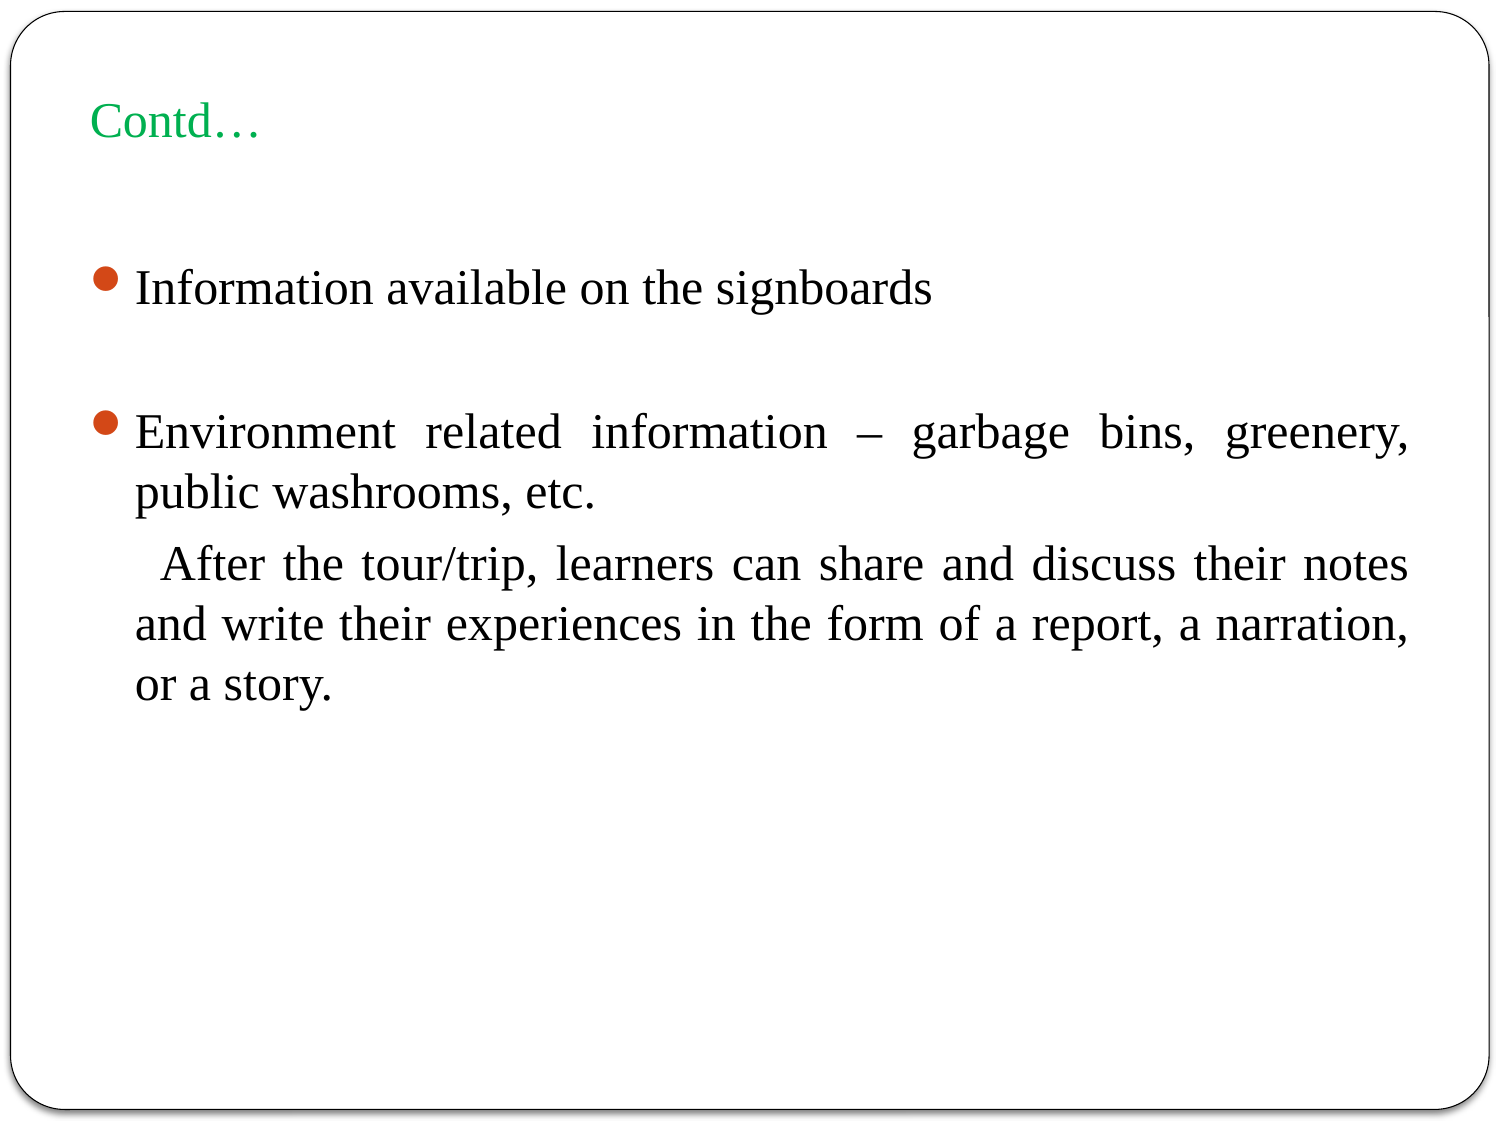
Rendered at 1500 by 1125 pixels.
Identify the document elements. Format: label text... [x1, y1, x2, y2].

title Contd… [75, 45, 1425, 163]
list Information available on the signboards Environment related information – garbage bins, greenery, public washrooms, etc. After the tour/trip, learners can share and discuss their notes and write their experiences in the form of a report, a narration, or a story. [75, 174, 1425, 1005]
